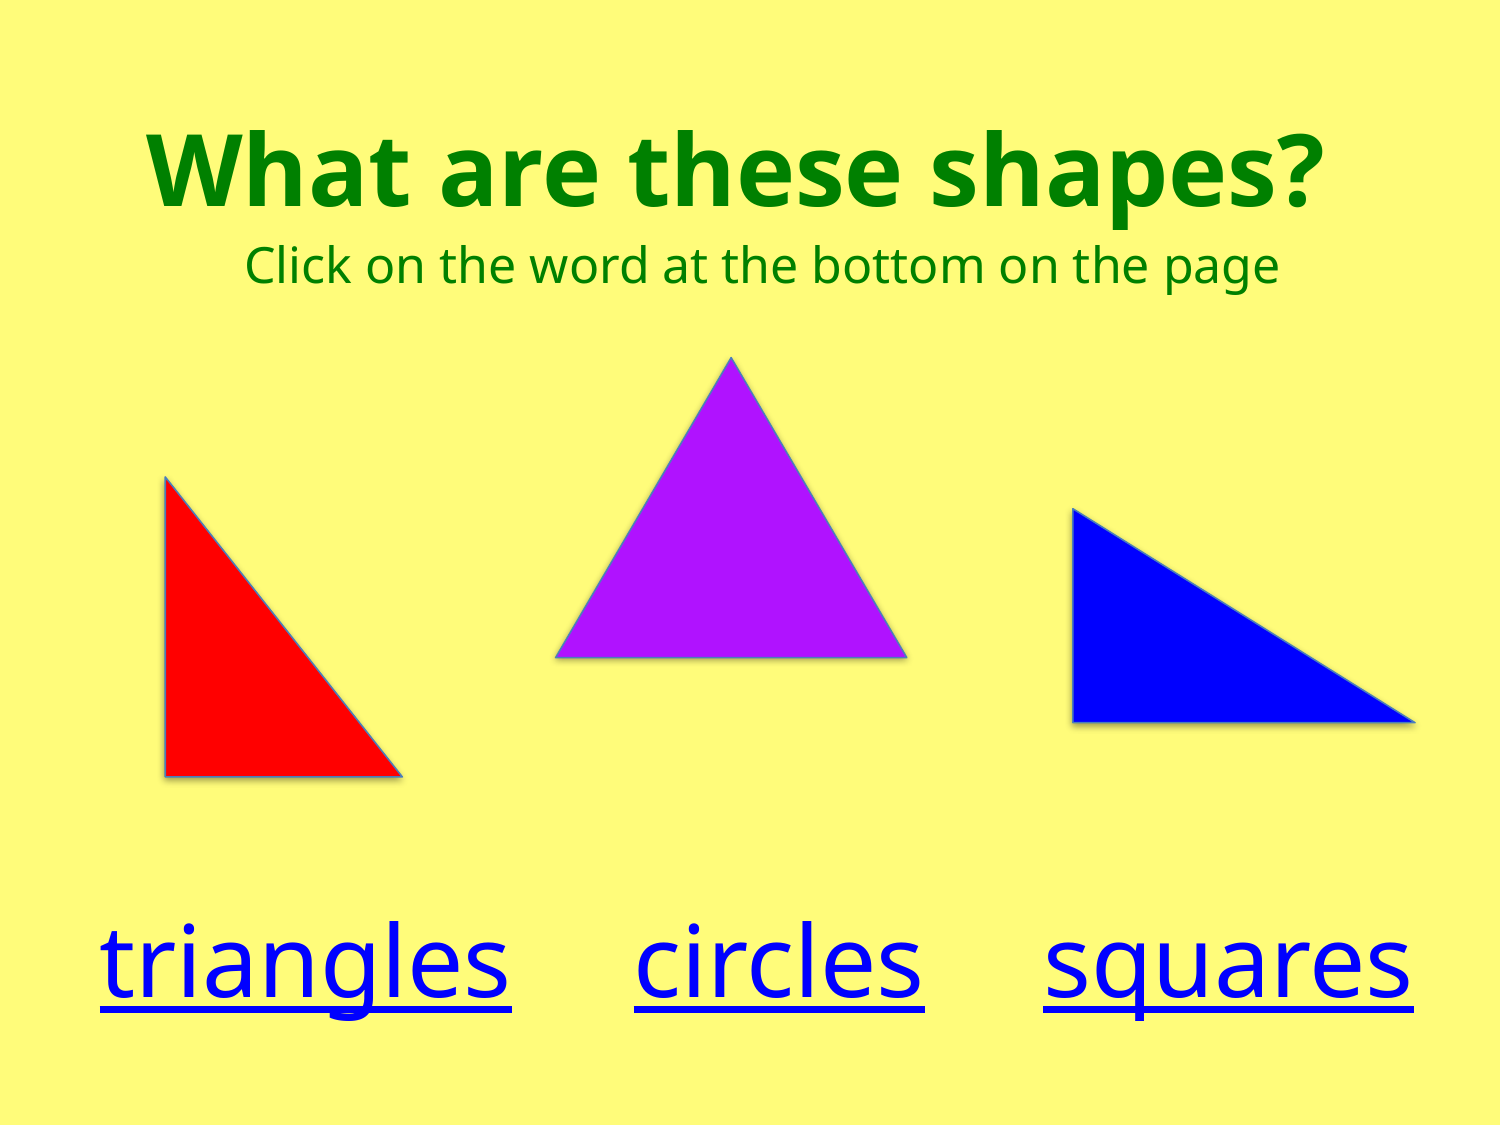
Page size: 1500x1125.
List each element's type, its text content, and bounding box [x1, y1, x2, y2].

text_box circles [618, 890, 940, 1042]
text_box Click on the word at the bottom on the page [229, 225, 1297, 301]
text_box [554, 356, 908, 659]
text_box [164, 476, 404, 778]
text_box What are these shapes? [131, 99, 1342, 235]
text_box squares [1028, 890, 1429, 1042]
text_box triangles [84, 890, 527, 1042]
text_box [1072, 508, 1416, 724]
